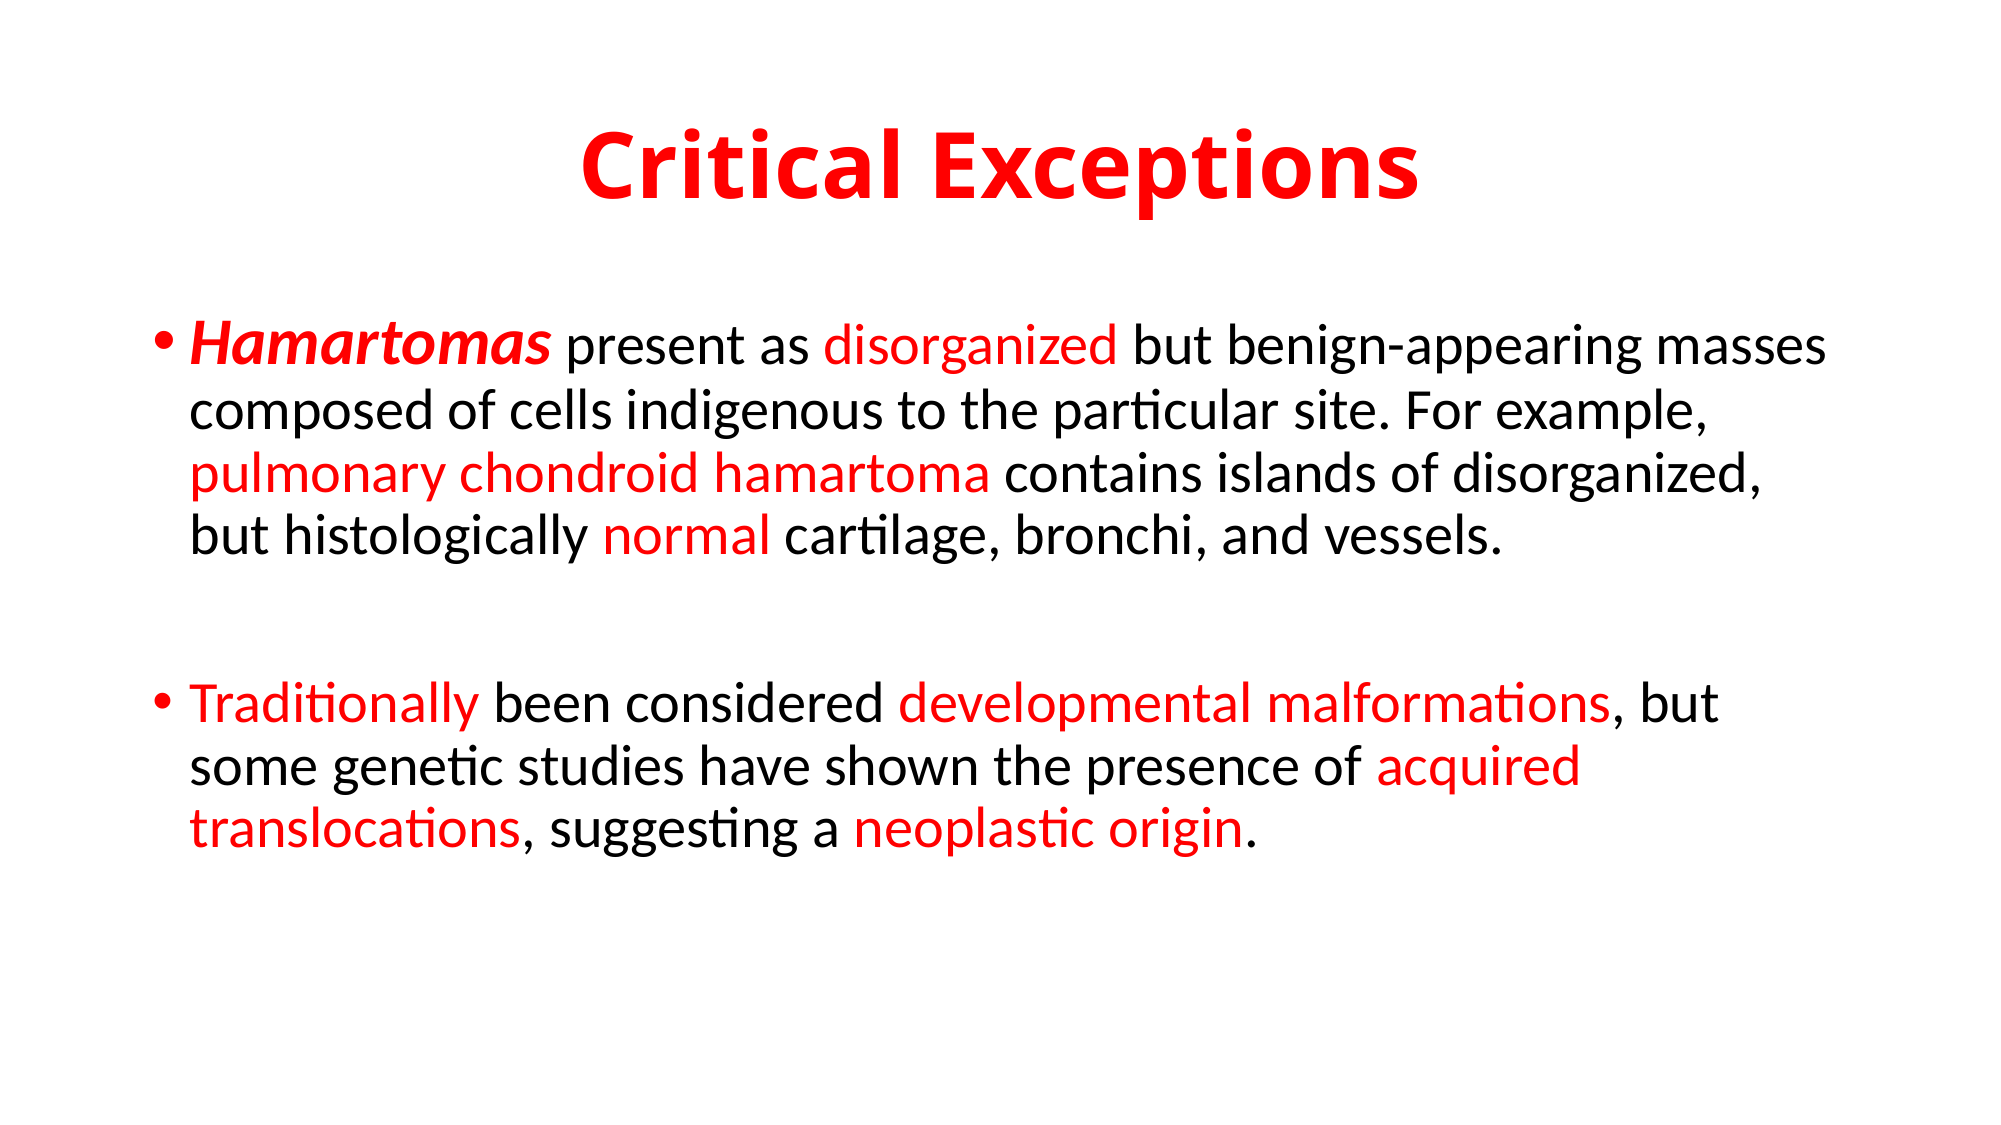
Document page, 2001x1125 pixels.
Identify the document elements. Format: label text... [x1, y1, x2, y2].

list Hamartomas present as disorganized but benign-appearing masses composed of cells indigenous to the particular site. For example, pulmonary chondroid hamartoma contains islands of disorganized, but histologically normal cartilage, bronchi, and vessels. Traditionally been considered developmental malformations, but some genetic studies have shown the presence of acquired translocations, suggesting a neoplastic origin. [137, 299, 1863, 1014]
title Critical Exceptions [137, 59, 1863, 278]
